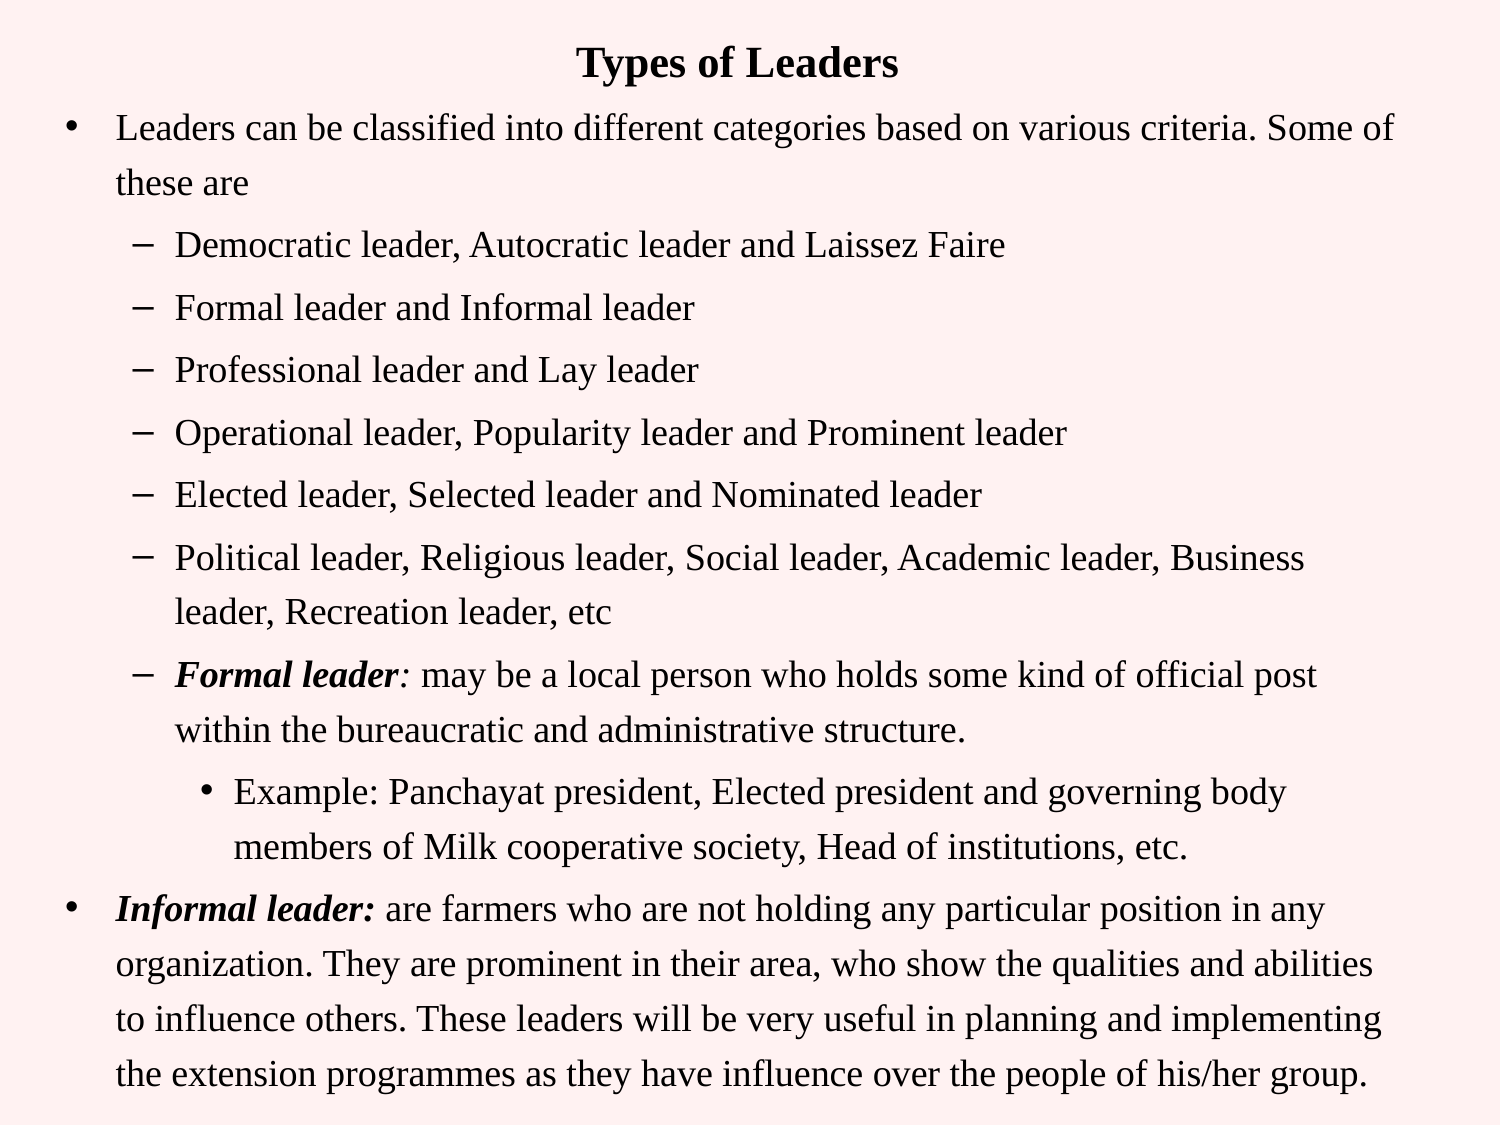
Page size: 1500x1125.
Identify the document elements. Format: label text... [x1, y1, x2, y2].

list Types of Leaders Leaders can be classified into different categories based on various criteria. Some of these are Democratic leader, Autocratic leader and Laissez Faire Formal leader and Informal leader Professional leader and Lay leader Operational leader, Popularity leader and Prominent leader Elected leader, Selected leader and Nominated leader Political leader, Religious leader, Social leader, Academic leader, Business leader, Recreation leader, etc Formal leader: may be a local person who holds some kind of official post within the bureaucratic and administrative structure. Example: Panchayat president, Elected president and governing body members of Milk cooperative society, Head of institutions, etc. Informal leader: are farmers who are not holding any particular position in any organization. They are prominent in their area, who show the qualities and abilities to influence others. These leaders will be very useful in planning and implementing the extension programmes as they have influence over the people of his/her group. [50, 24, 1425, 1125]
